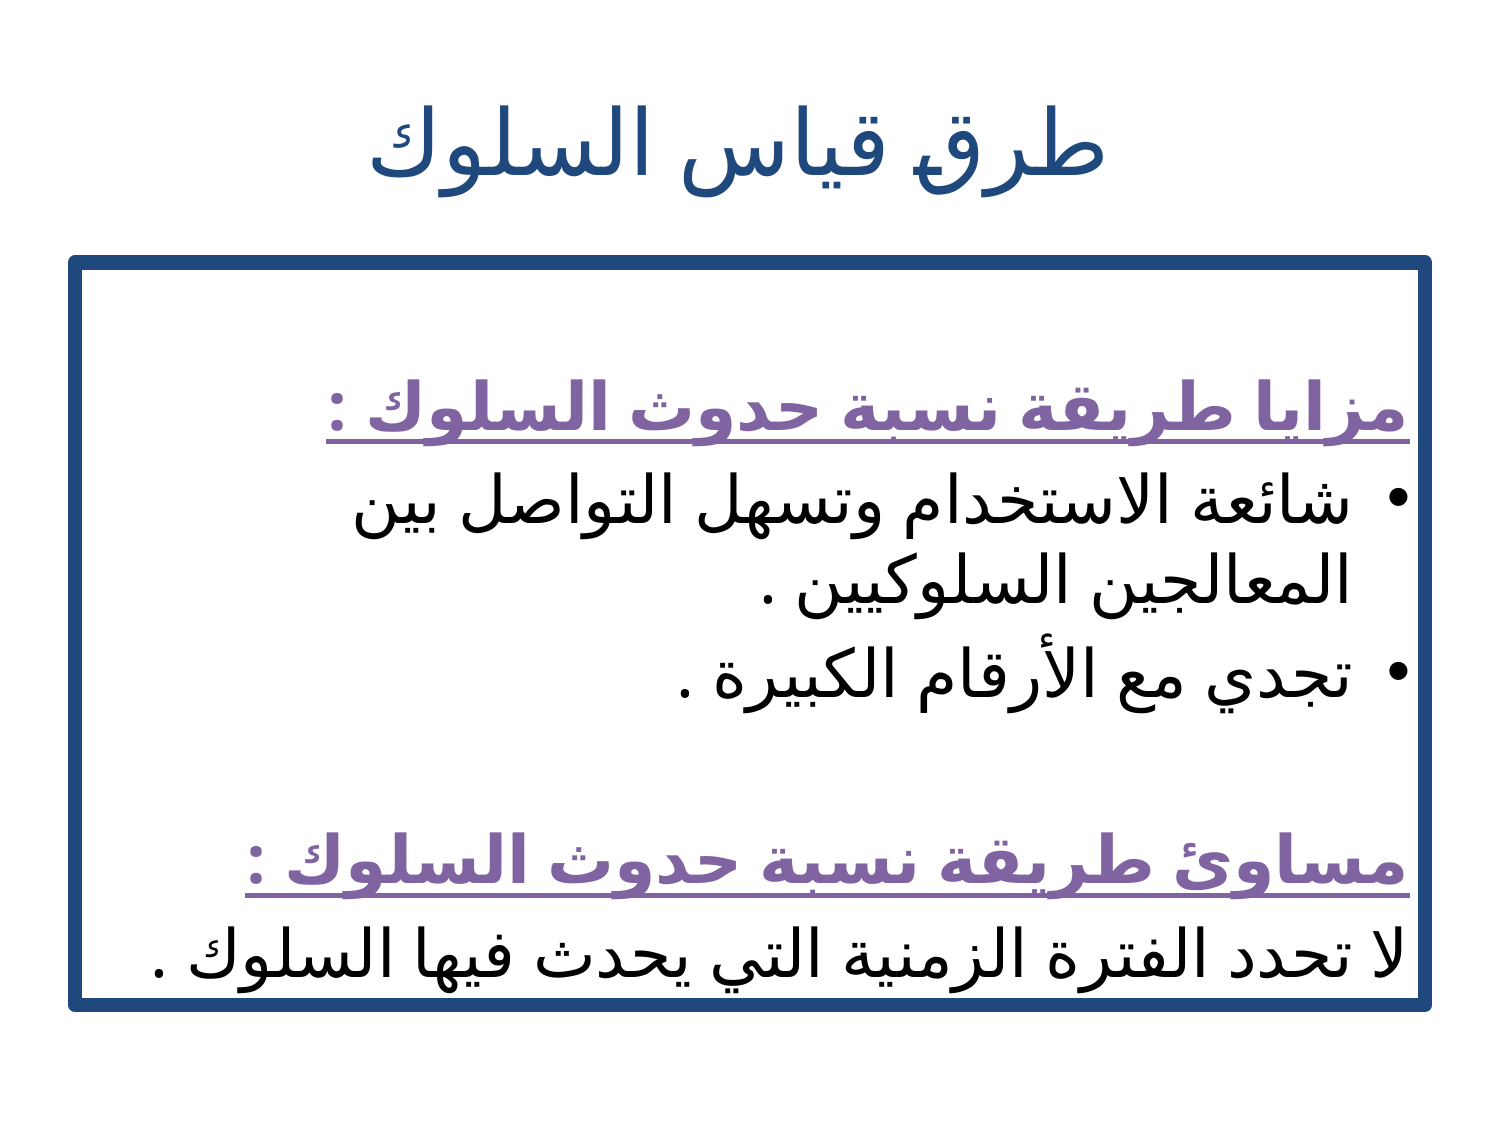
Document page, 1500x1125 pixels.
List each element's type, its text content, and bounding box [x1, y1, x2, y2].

list مزايا طريقة نسبة حدوث السلوك : شائعة الاستخدام وتسهل التواصل بين المعالجين السلوكيين . تجدي مع الأرقام الكبيرة . مساوئ طريقة نسبة حدوث السلوك : لا تحدد الفترة الزمنية التي يحدث فيها السلوك . [75, 262, 1425, 1005]
title طرق قياس السلوك [75, 45, 1425, 233]
